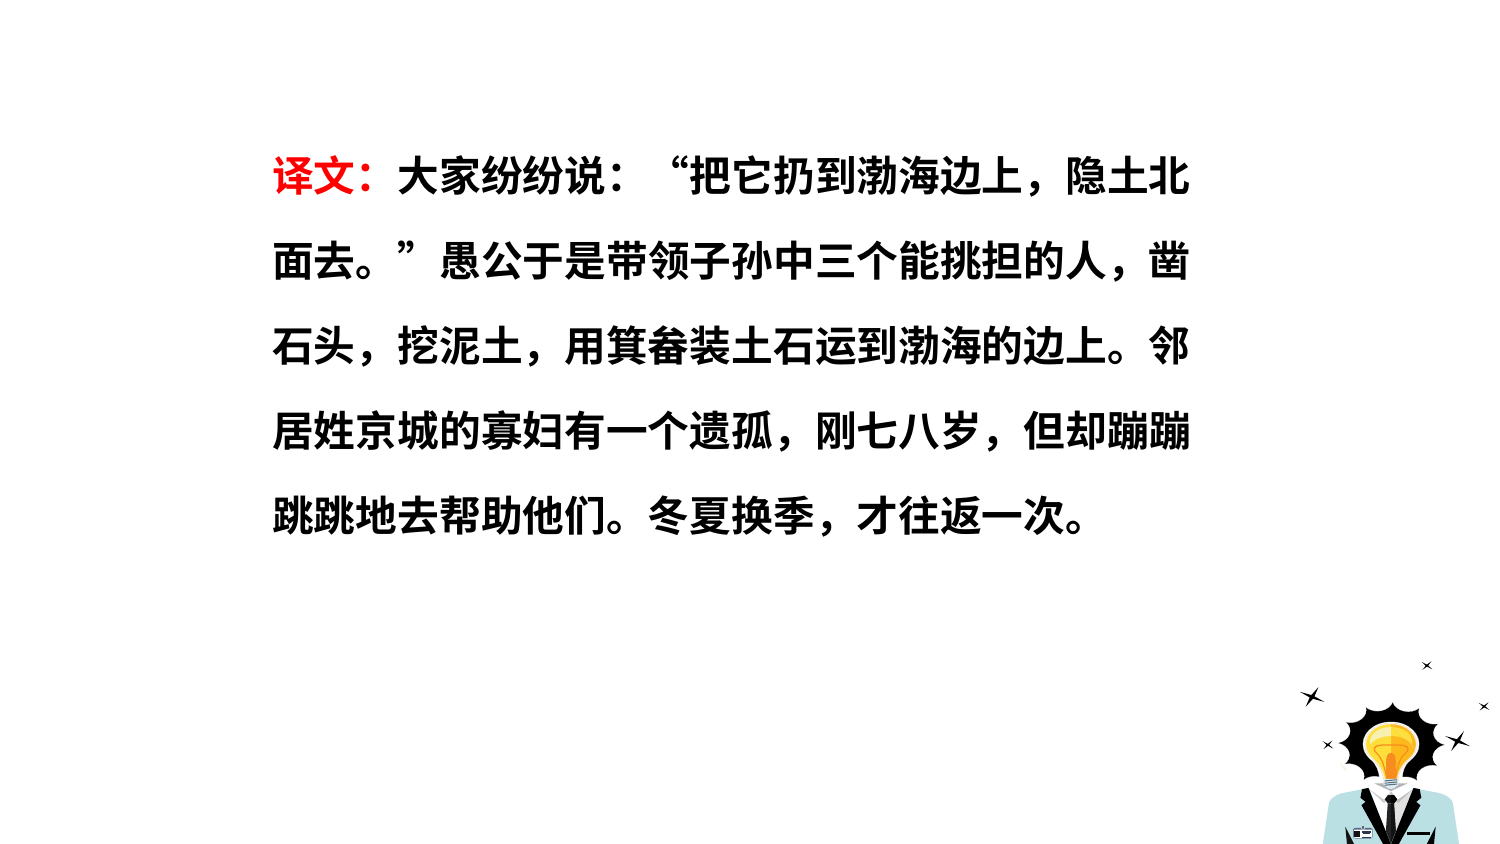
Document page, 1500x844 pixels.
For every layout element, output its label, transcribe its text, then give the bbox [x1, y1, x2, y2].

text_box 译文：大家纷纷说：“把它扔到渤海边上，隐土北面去。”愚公于是带领子孙中三个能挑担的人，凿石头，挖泥土，用箕畚装土石运到渤海的边上。邻居姓京城的寡妇有一个遗孤，刚七八岁，但却蹦蹦跳跳地去帮助他们。冬夏换季，才往返一次。 [257, 107, 1243, 548]
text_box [1299, 661, 1490, 751]
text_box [1322, 751, 1460, 844]
